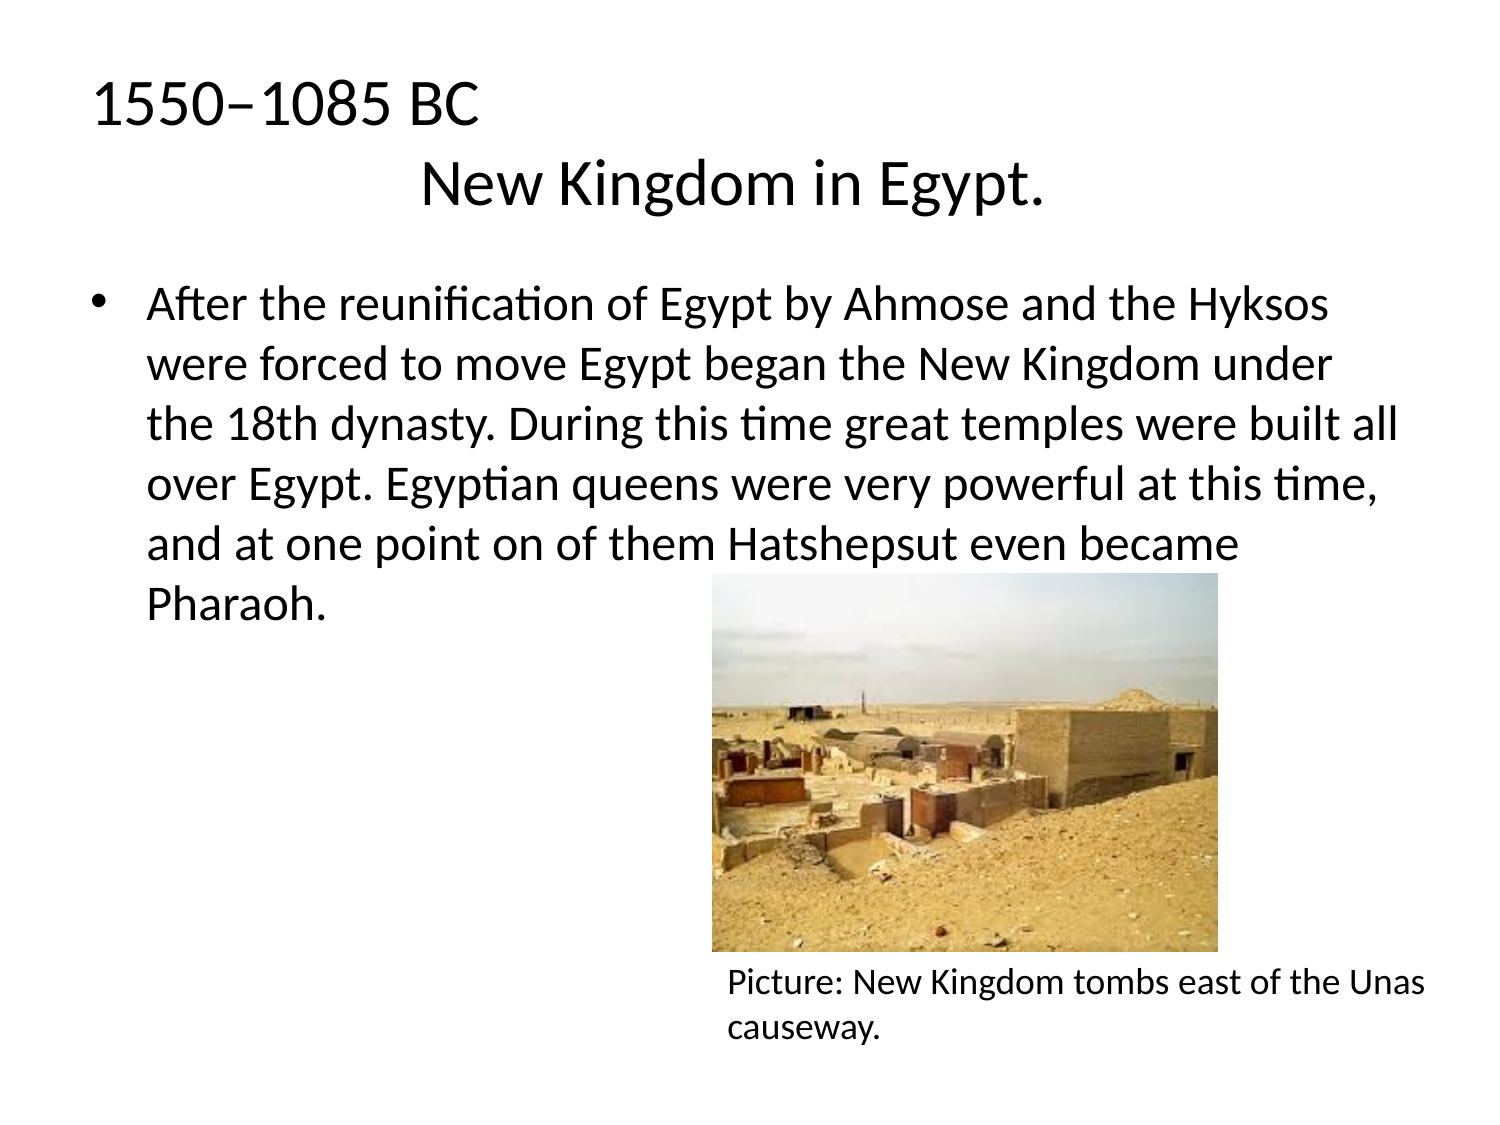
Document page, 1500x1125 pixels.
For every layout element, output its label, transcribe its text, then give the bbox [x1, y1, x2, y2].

title 1550–1085 BC New Kingdom in Egypt. [75, 45, 1425, 233]
list After the reunification of Egypt by Ahmose and the Hyksos were forced to move Egypt began the New Kingdom under the 18th dynasty. During this time great temples were built all over Egypt. Egyptian queens were very powerful at this time, and at one point on of them Hatshepsut even became Pharaoh. [75, 262, 1425, 1005]
picture [712, 573, 1218, 952]
text_box Picture: New Kingdom tombs east of the Unas causeway. [712, 949, 1463, 1055]
